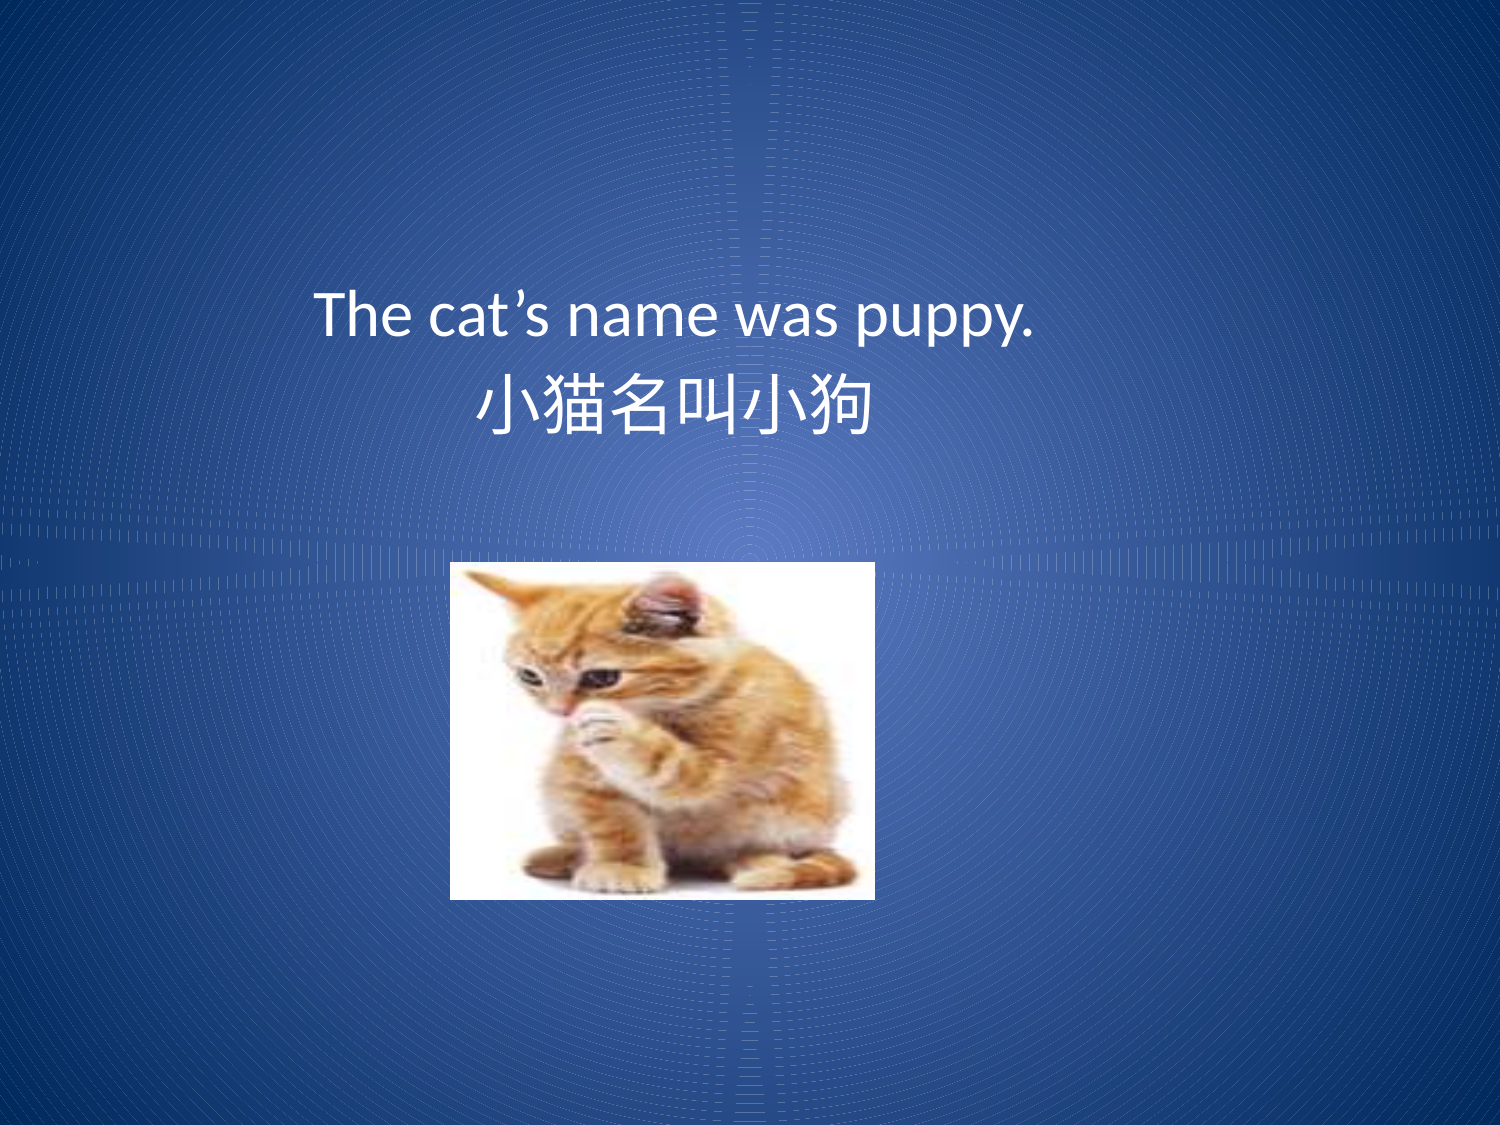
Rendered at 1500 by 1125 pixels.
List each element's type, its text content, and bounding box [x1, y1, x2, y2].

picture [449, 562, 876, 901]
list The cat’s name was puppy. 小猫名叫小狗 [0, 262, 1351, 1006]
